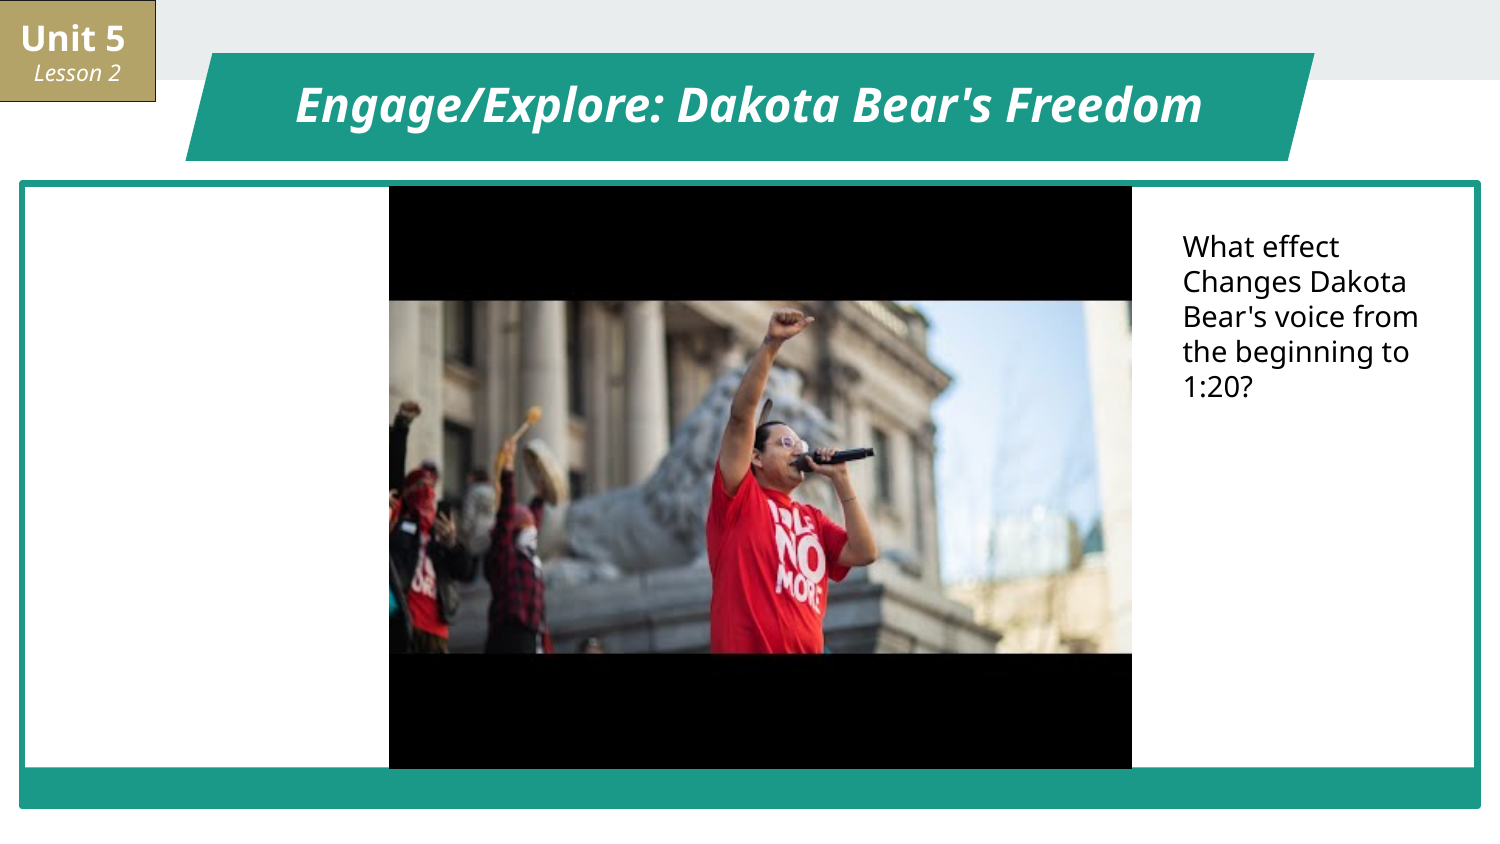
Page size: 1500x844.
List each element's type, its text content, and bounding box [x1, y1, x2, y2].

picture [25, 186, 1475, 804]
text_box Unit 5 Lesson 2 [0, 0, 156, 102]
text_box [388, 185, 1133, 770]
title Engage/Explore: Dakota Bear's Freedom [221, 60, 1279, 155]
text_box [185, 53, 1315, 161]
